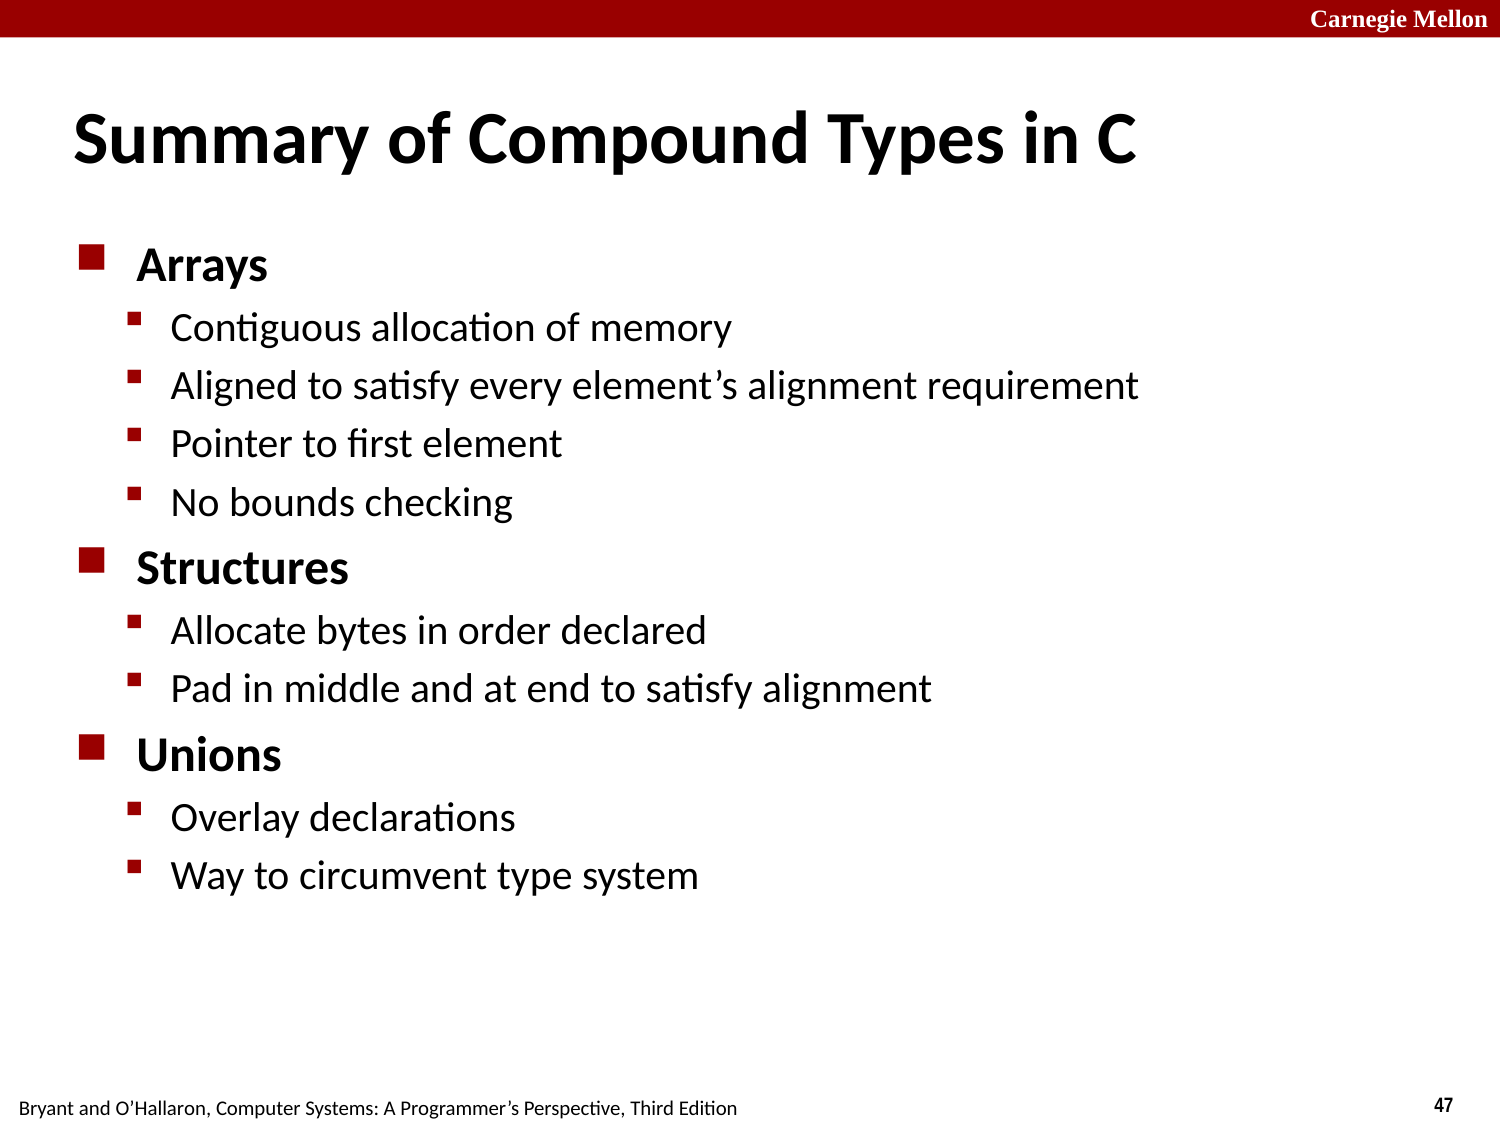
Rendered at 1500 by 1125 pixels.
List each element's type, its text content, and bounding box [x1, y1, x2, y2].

title Summary of Compound Types in C [58, 71, 1305, 197]
list Arrays Contiguous allocation of memory Aligned to satisfy every element’s alignment requirement Pointer to first element No bounds checking Structures Allocate bytes in order declared Pad in middle and at end to satisfy alignment Unions Overlay declarations Way to circumvent type system [64, 223, 1426, 1040]
